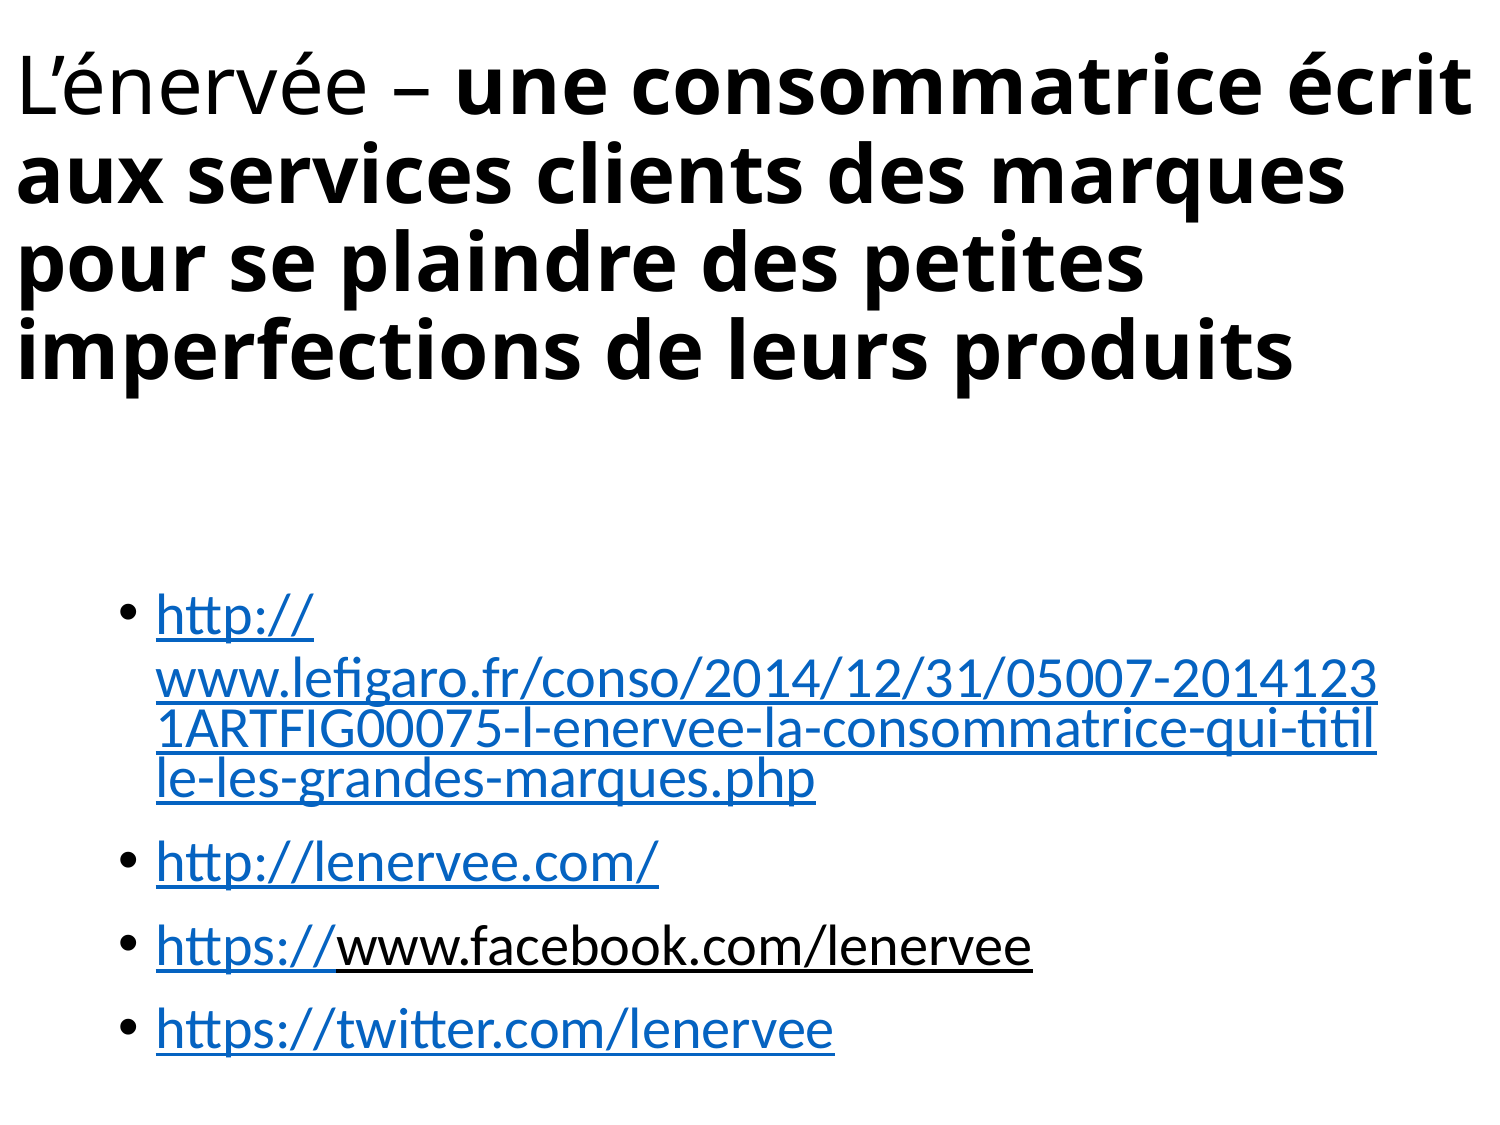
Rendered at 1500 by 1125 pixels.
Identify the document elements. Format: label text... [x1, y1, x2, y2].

list http://www.lefigaro.fr/conso/2014/12/31/05007-20141231ARTFIG00075-l-enervee-la-consommatrice-qui-titille-les-grandes-marques.php http://lenervee.com/ https://www.facebook.com/lenervee https://twitter.com/lenervee [103, 576, 1397, 1125]
title L’énervée – une consommatrice écrit aux services clients des marques pour se plaindre des petites imperfections de leurs produits [0, 0, 1500, 442]
